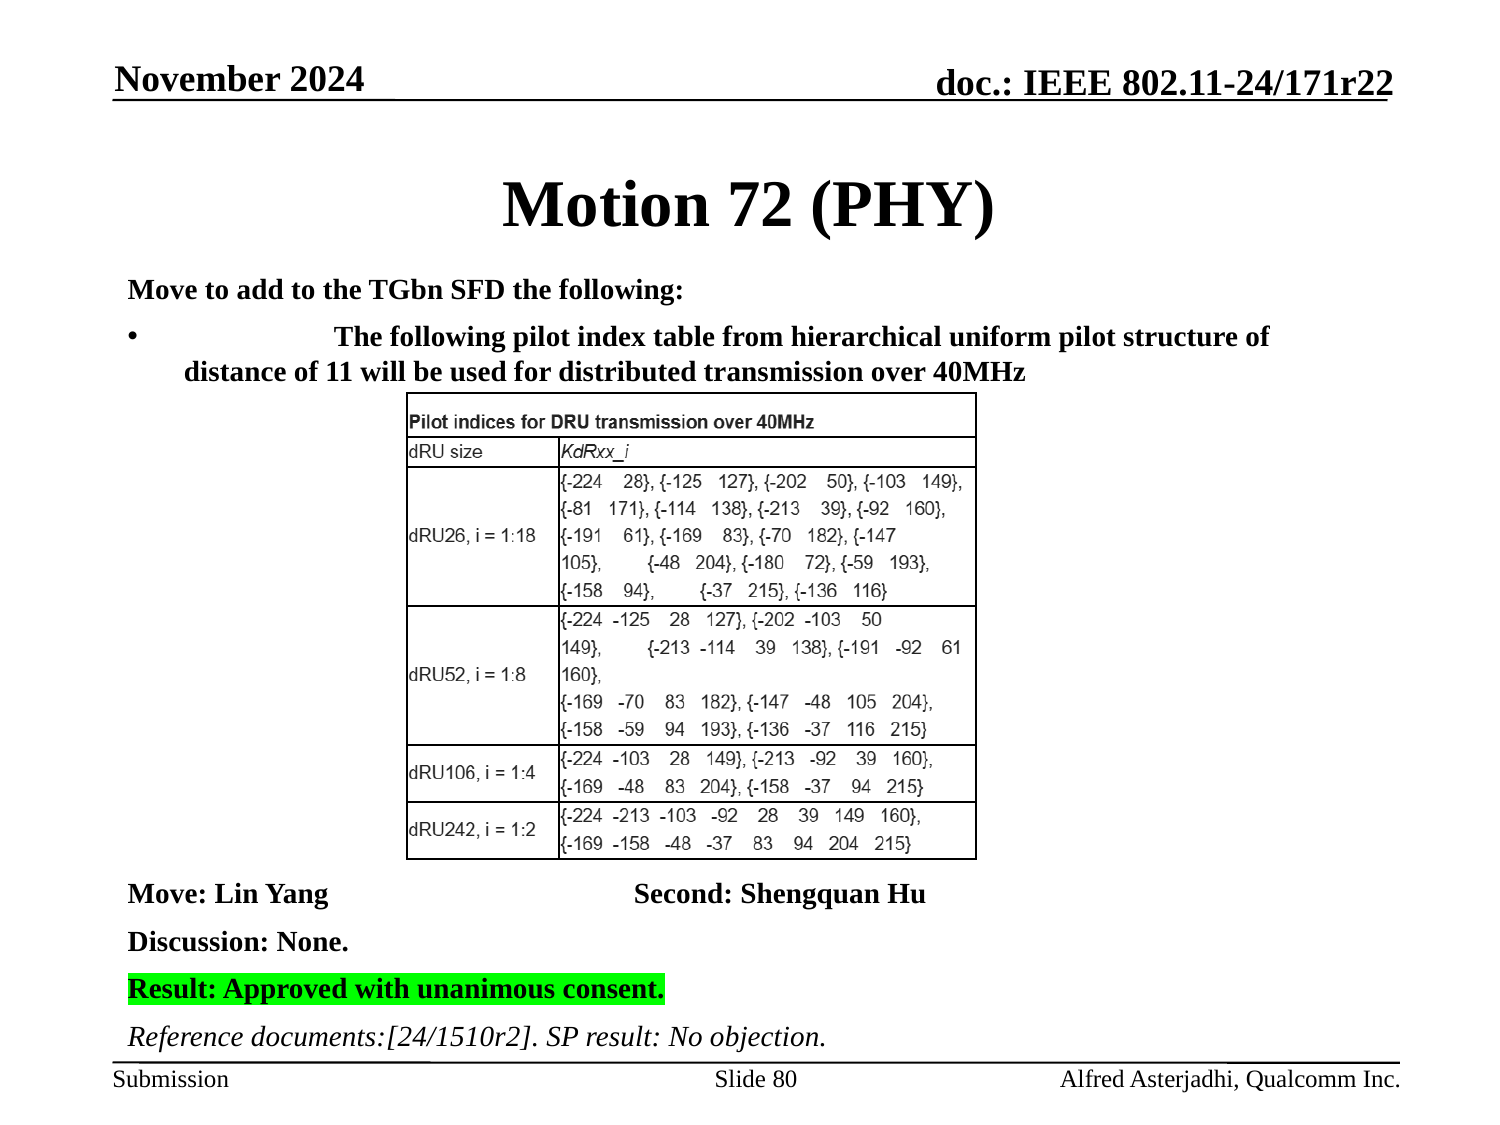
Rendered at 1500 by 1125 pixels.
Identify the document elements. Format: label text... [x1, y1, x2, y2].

footer Alfred Asterjadhi, Qualcomm Inc. [878, 1061, 1402, 1093]
title Motion 72 (PHY) [112, 112, 1388, 262]
list Move to add to the TGbn SFD the following: The following pilot index table from hierarchical uniform pilot structure of distance of 11 will be used for distributed transmission over 40MHz Move: Lin Yang Second: Shengquan Hu Discussion: None. Result: Approved with unanimous consent. Reference documents:[24/1510r2]. SP result: No objection. [112, 262, 1388, 1000]
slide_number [114, 54, 423, 100]
slide_number Slide 80 [712, 1061, 800, 1123]
picture [399, 387, 982, 863]
